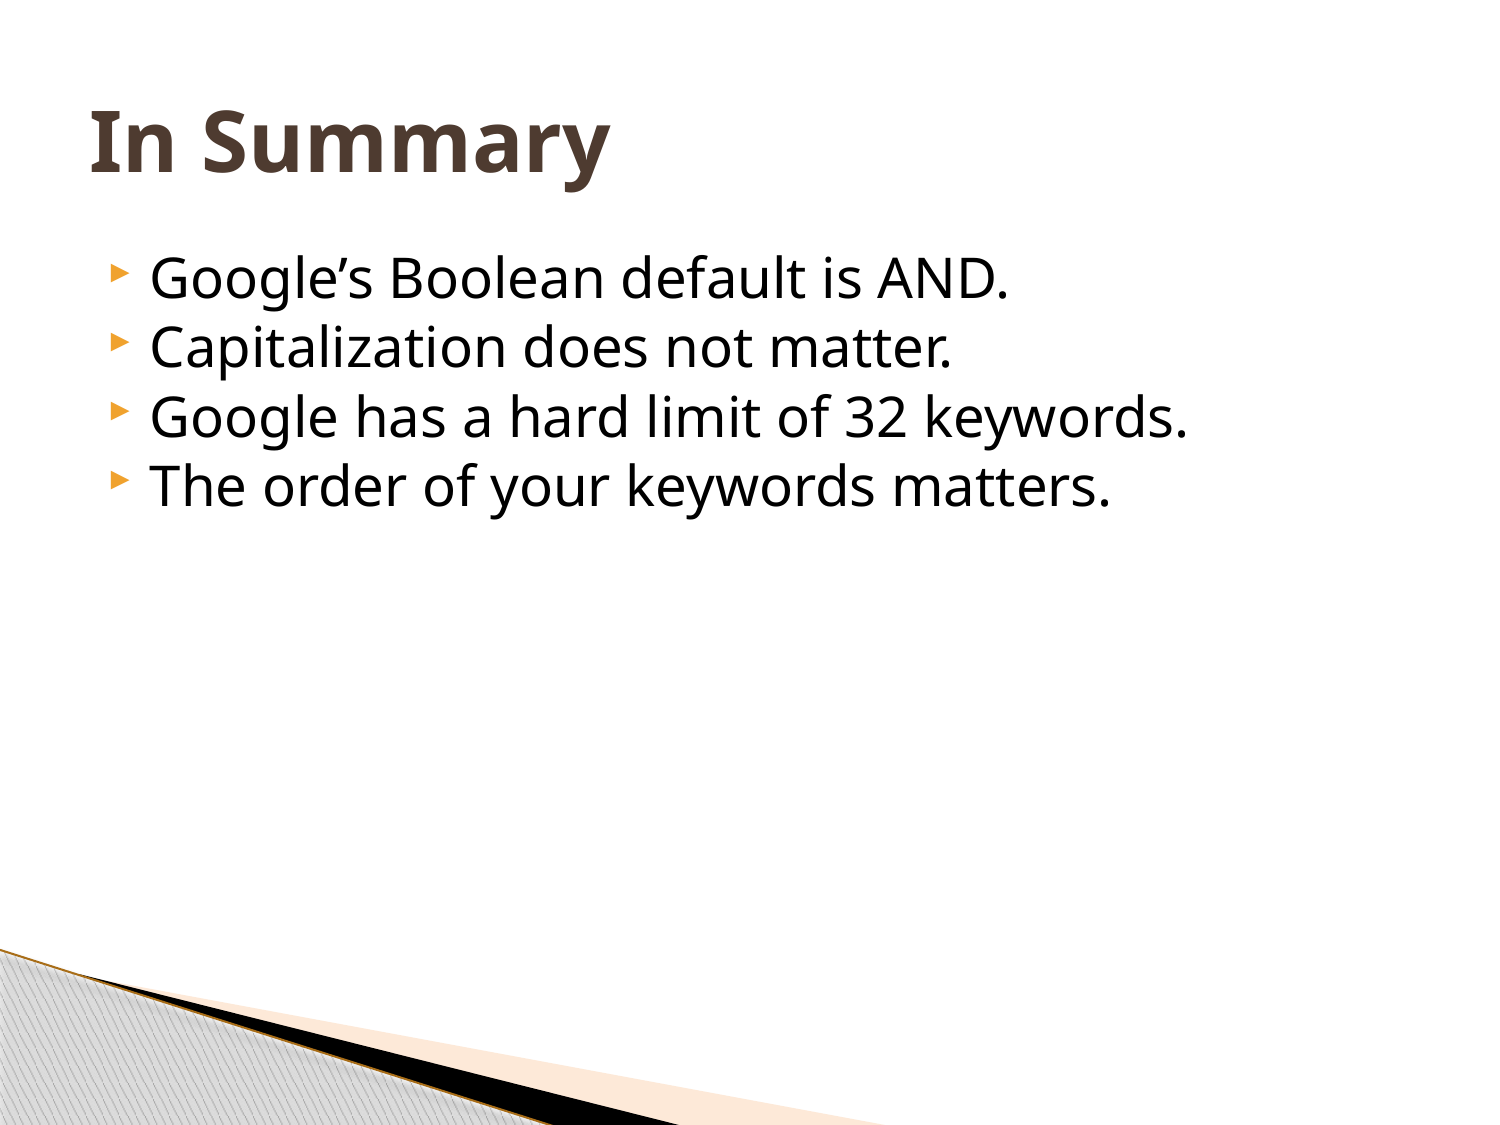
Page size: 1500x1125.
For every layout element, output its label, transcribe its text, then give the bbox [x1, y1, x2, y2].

list Google’s Boolean default is AND. Capitalization does not matter. Google has a hard limit of 32 keywords. The order of your keywords matters. [75, 243, 1425, 986]
title In Summary [75, 45, 1425, 233]
